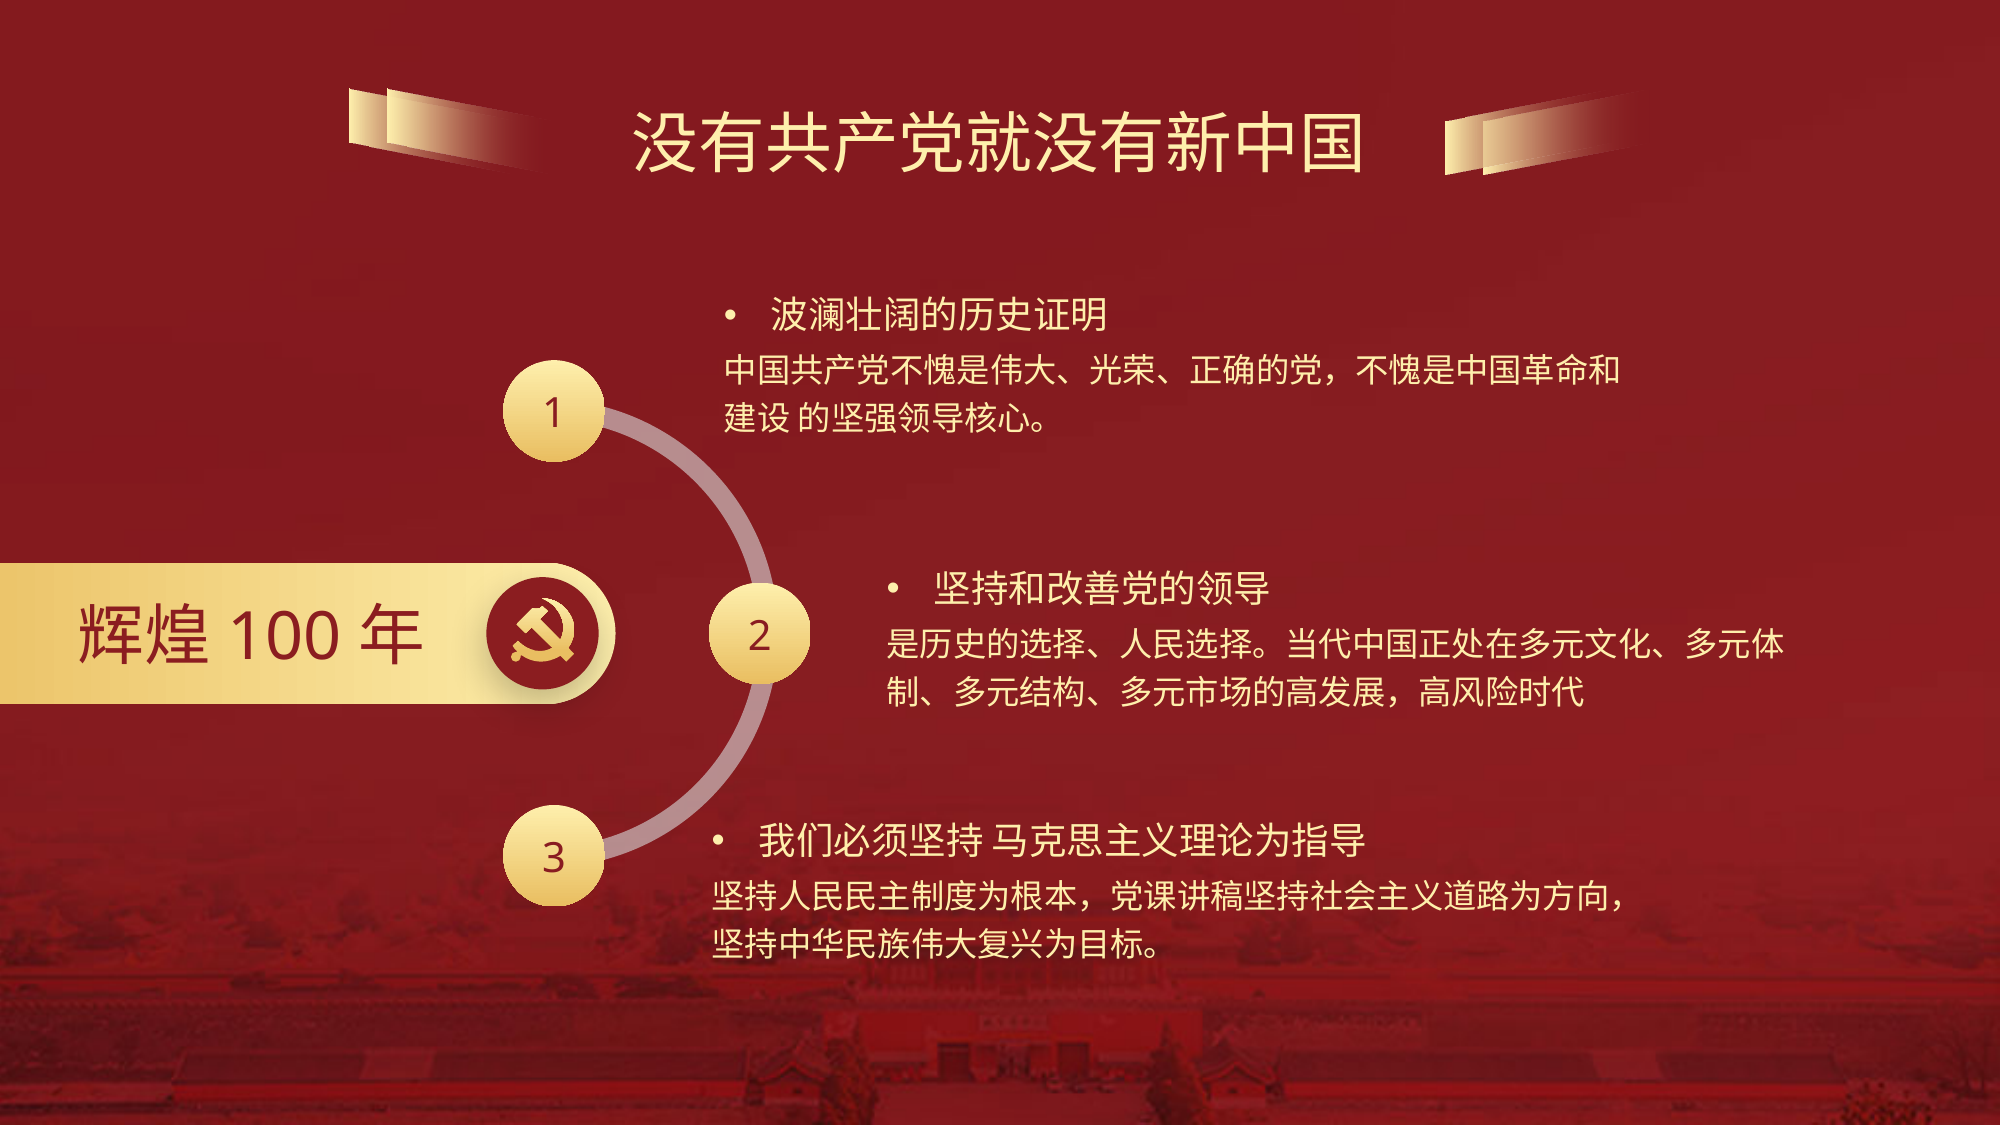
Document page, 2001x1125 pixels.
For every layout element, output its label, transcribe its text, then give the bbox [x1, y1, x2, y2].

text_box 坚持和改善党的领导 [871, 562, 1386, 618]
text_box 1 [502, 359, 606, 463]
text_box 波澜壮阔的历史证明 [709, 289, 1223, 345]
text_box 中国共产党不愧是伟大、光荣、正确的党，不愧是中国革命和建设 的坚强领导核心。 [709, 334, 1663, 445]
text_box 是历史的选择、人民选择。当代中国正处在多元文化、多元体制、多元结构、多元市场的高发展，高风险时代 [871, 607, 1826, 719]
text_box [604, 406, 774, 583]
text_box 辉煌100年 [56, 585, 440, 680]
text_box [0, 561, 617, 706]
text_box 没有共产党就没有新中国 [372, 93, 1626, 188]
text_box 我们必须坚持 马克思主义理论为指导 [696, 814, 1472, 870]
text_box [603, 684, 774, 861]
text_box 3 [502, 803, 606, 908]
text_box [1445, 88, 1651, 175]
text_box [349, 88, 555, 175]
text_box [510, 598, 575, 662]
text_box 2 [708, 581, 812, 686]
text_box [485, 576, 600, 691]
text_box 坚持人民民主制度为根本，党课讲稿坚持社会主义道路为方向，坚持中华民族伟大复兴为目标。 [696, 859, 1651, 970]
picture [0, 0, 2000, 1125]
